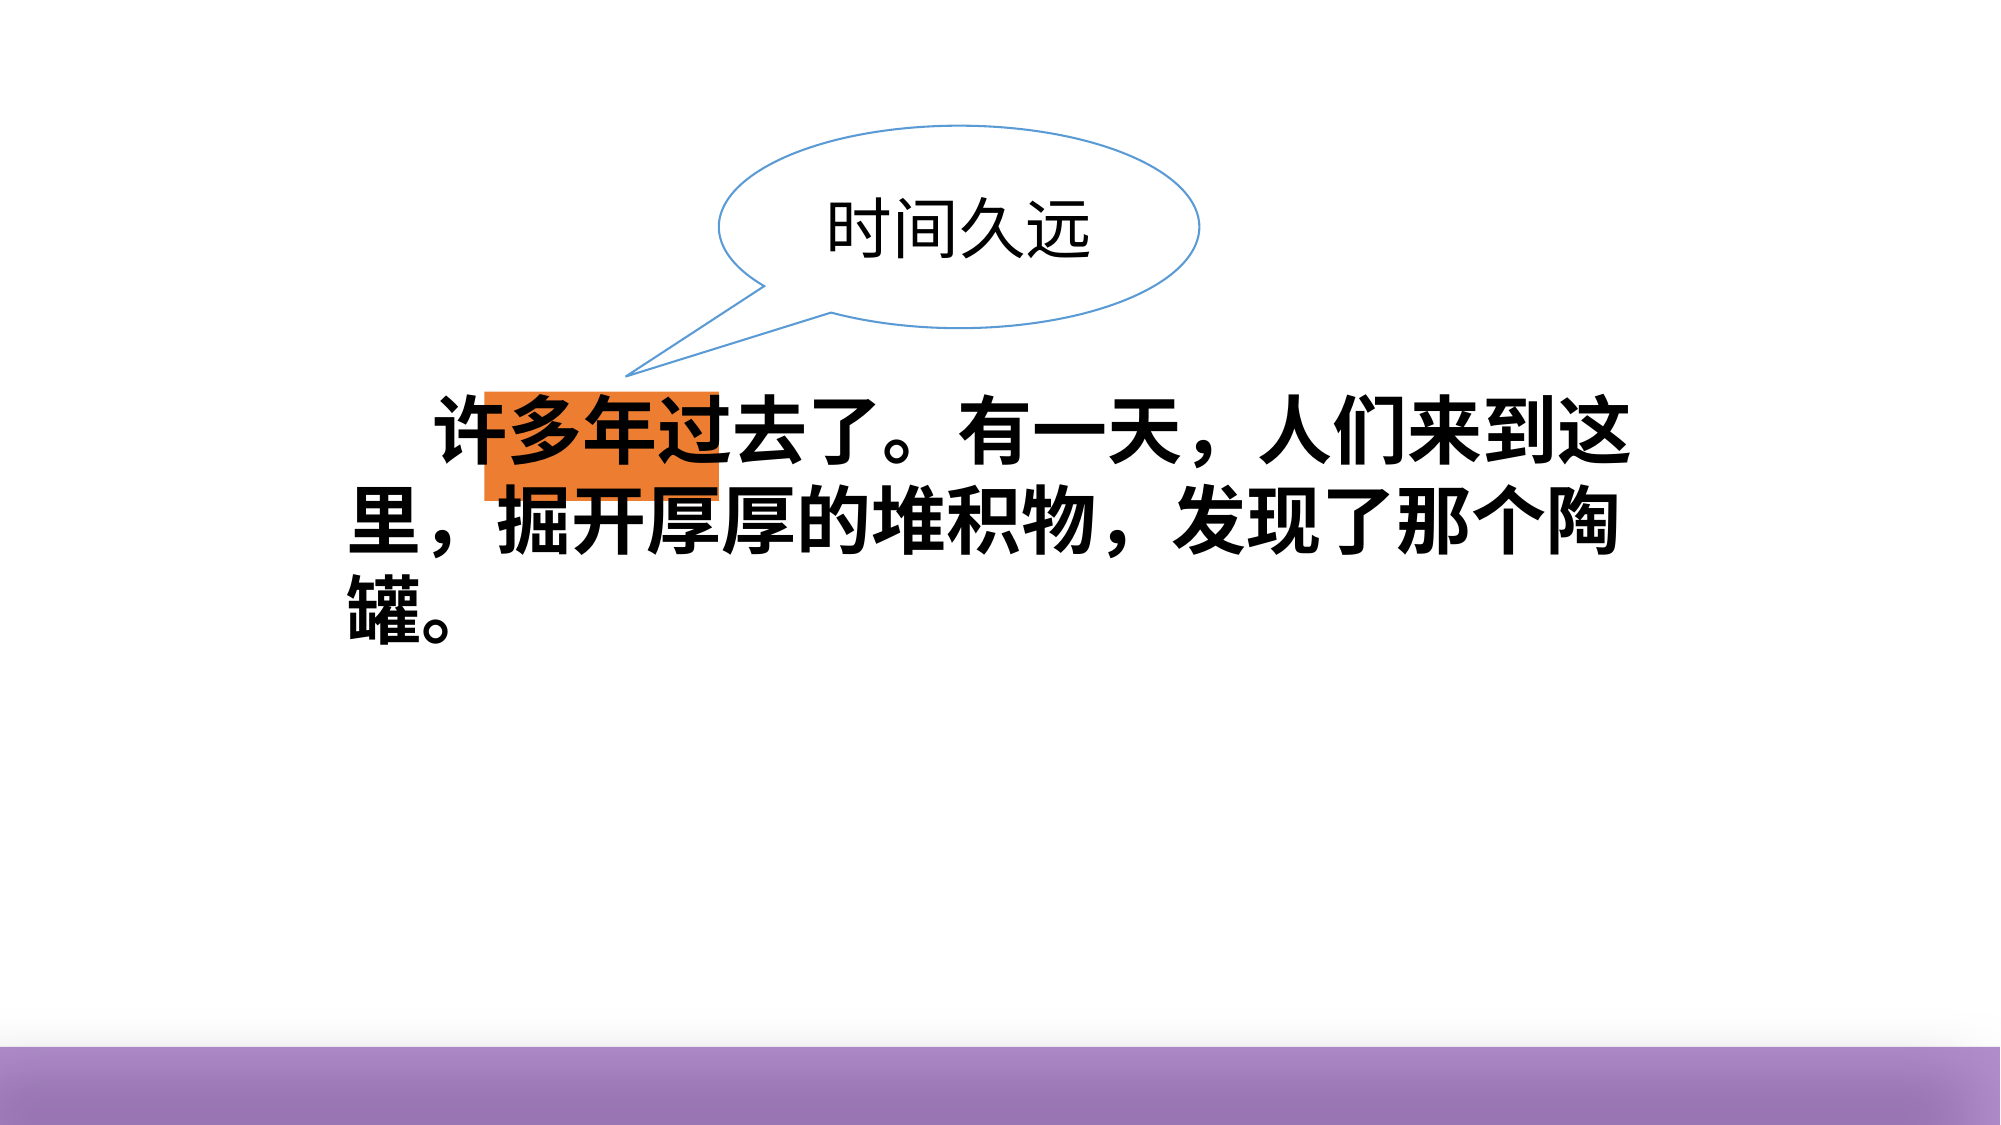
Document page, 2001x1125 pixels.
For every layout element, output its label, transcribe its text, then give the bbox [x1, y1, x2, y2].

text_box 许多年过去了。有一天，人们来到这里，掘开厚厚的堆积物，发现了那个陶罐。 [332, 375, 1657, 661]
text_box 时间久远 [625, 124, 1201, 378]
